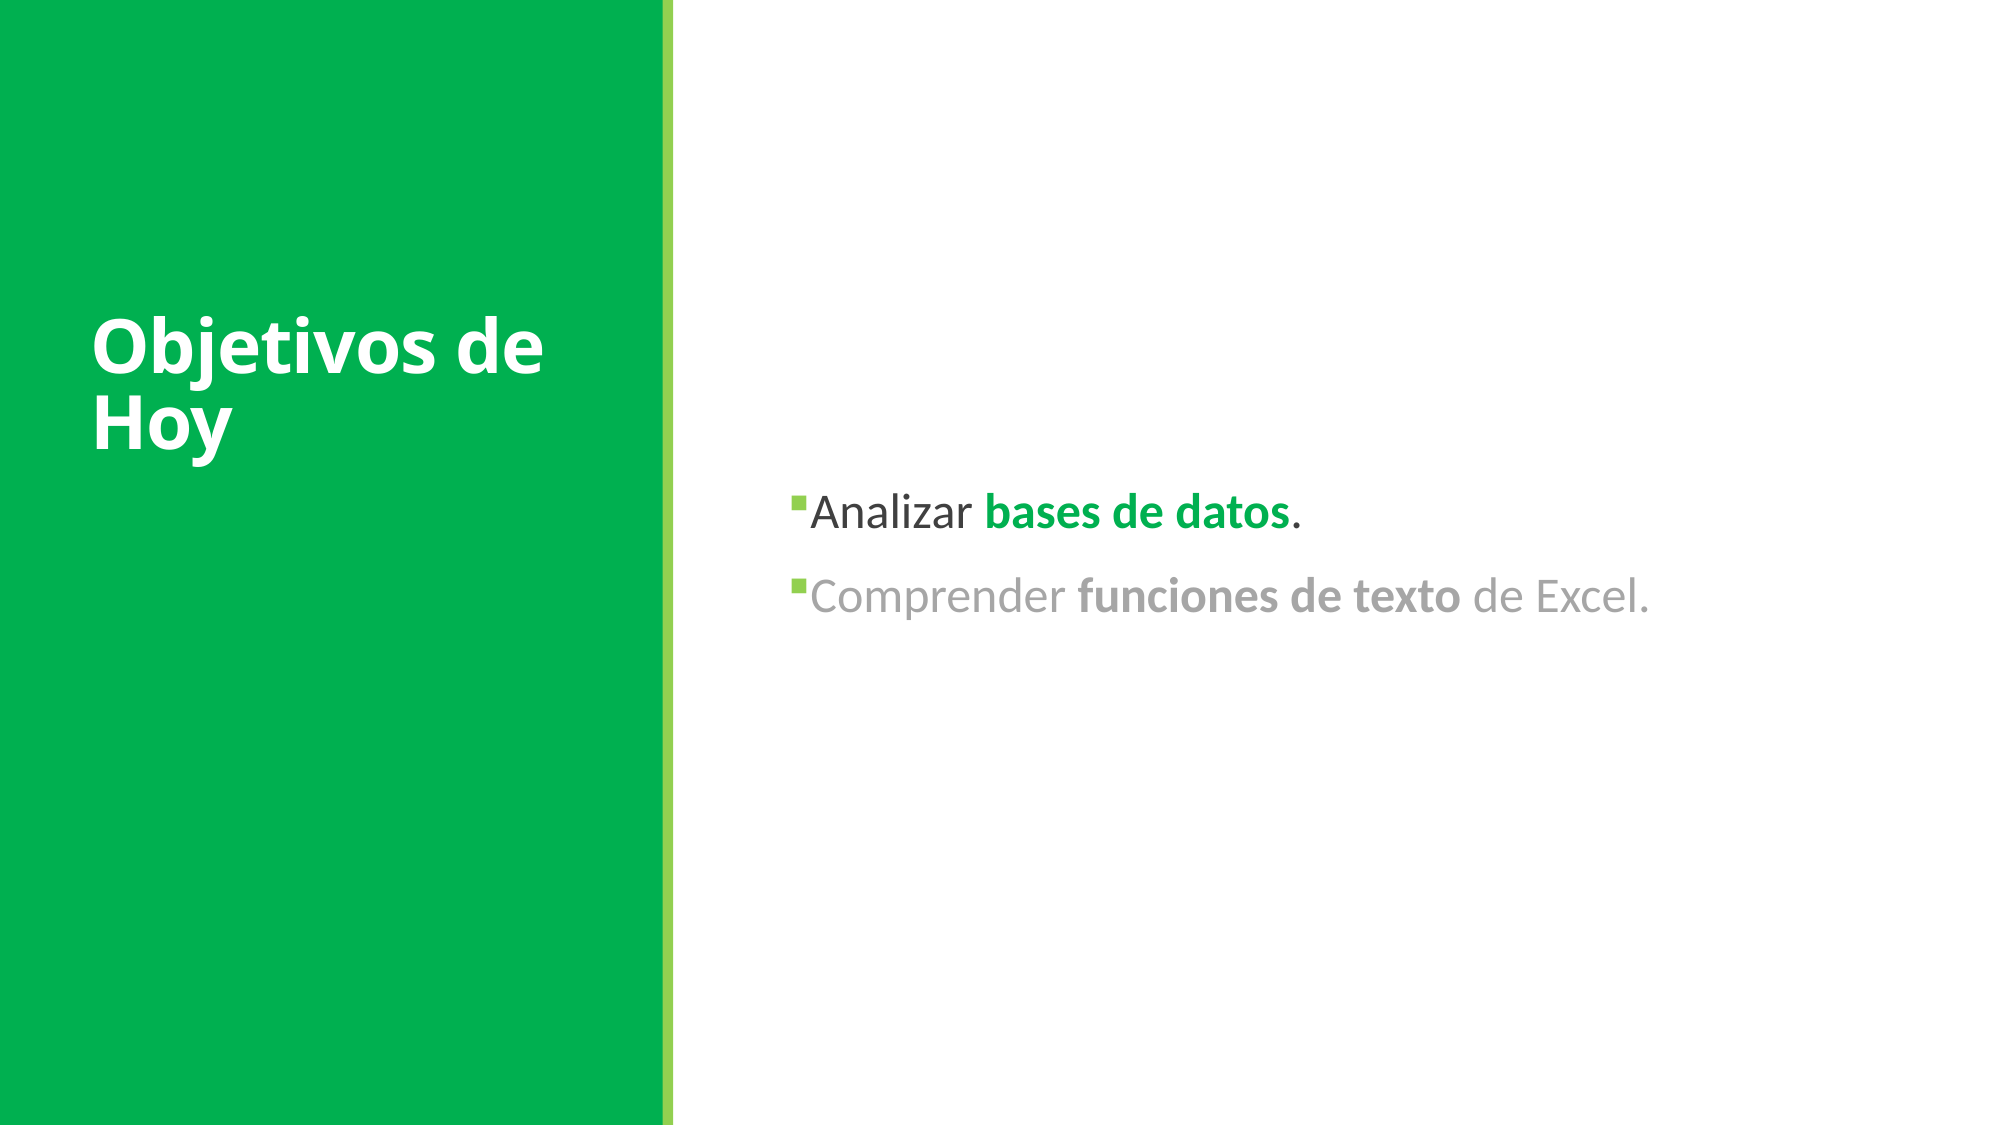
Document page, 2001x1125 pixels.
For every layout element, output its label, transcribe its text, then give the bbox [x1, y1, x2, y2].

list Analizar bases de datos. Comprender funciones de texto de Excel. [787, 120, 1943, 983]
title Objetivos de Hoy [75, 97, 600, 473]
